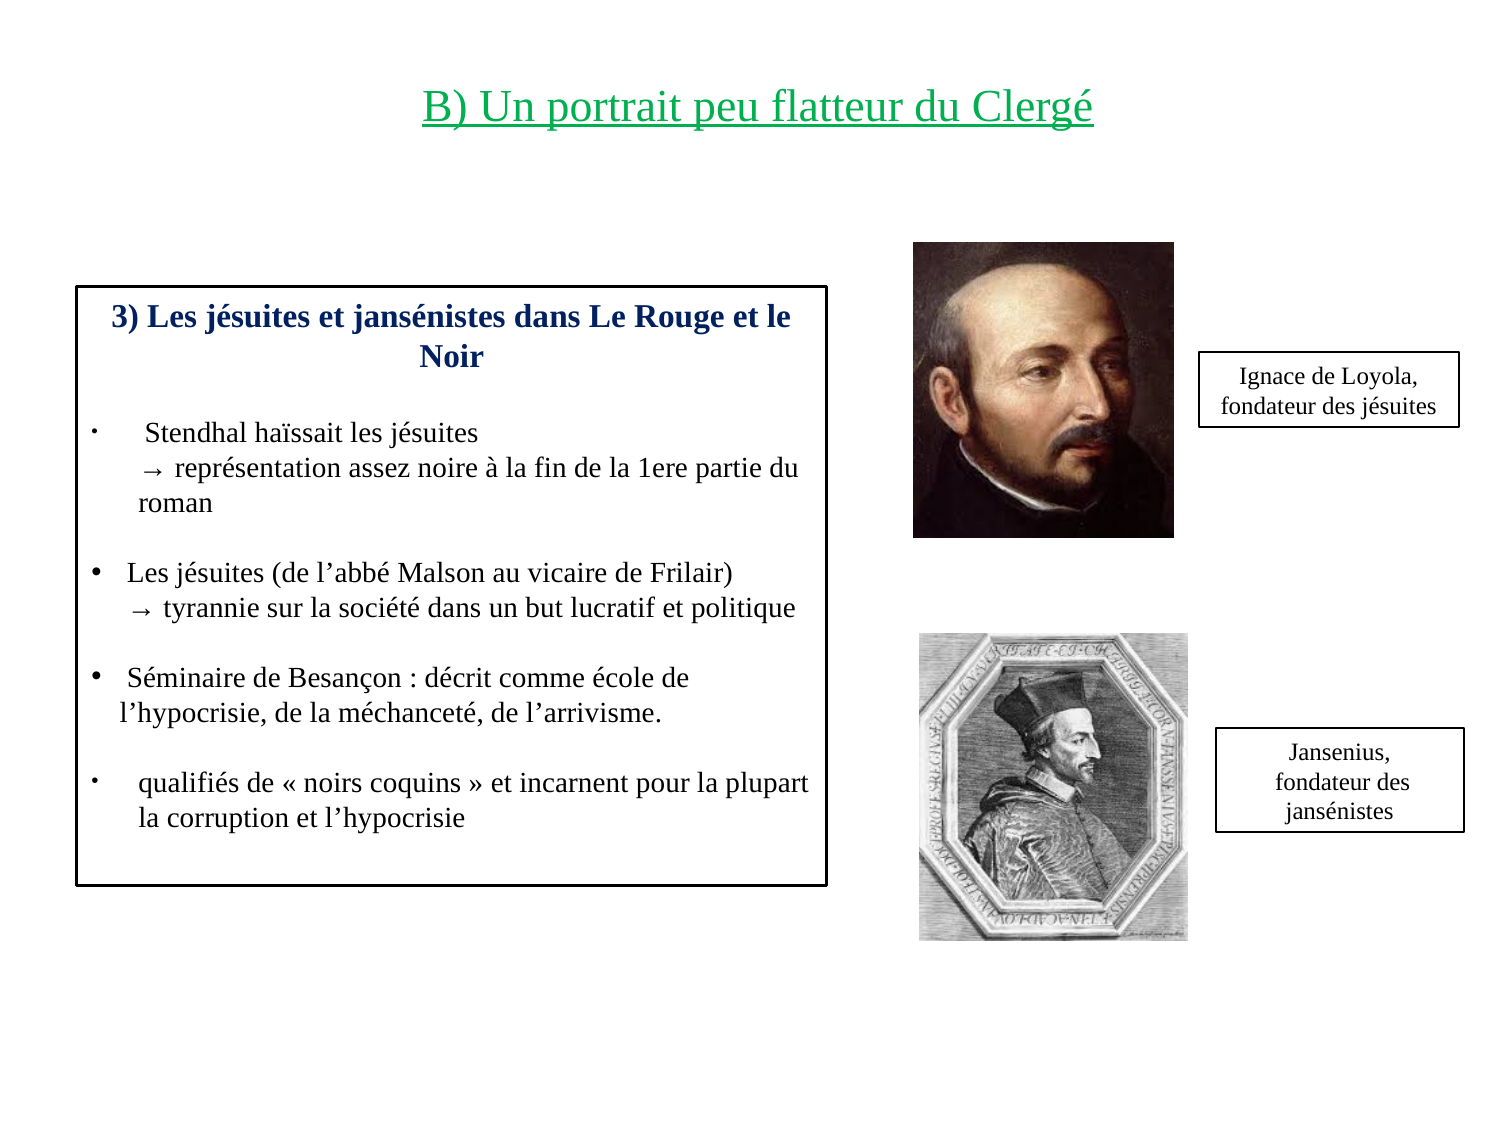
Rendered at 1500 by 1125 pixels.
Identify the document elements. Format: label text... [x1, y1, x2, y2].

text_box Jansenius, fondateur des jansénistes [1215, 727, 1464, 833]
picture [913, 242, 1174, 538]
text_box Ignace de Loyola, fondateur des jésuites [1198, 352, 1459, 427]
text_box B) Un portrait peu flatteur du Clergé [407, 68, 1199, 193]
text_box 3) Les jésuites et jansénistes dans Le Rouge et le Noir Stendhal haïssait les jésuites → représentation assez noire à la fin de la 1ere partie du roman Les jésuites (de l’abbé Malson au vicaire de Frilair) → tyrannie sur la société dans un but lucratif et politique Séminaire de Besançon : décrit comme école de l’hypocrisie, de la méchanceté, de l’arrivisme. qualifiés de « noirs coquins » et incarnent pour la plupart la corruption et l’hypocrisie [76, 286, 827, 886]
picture [918, 633, 1188, 941]
